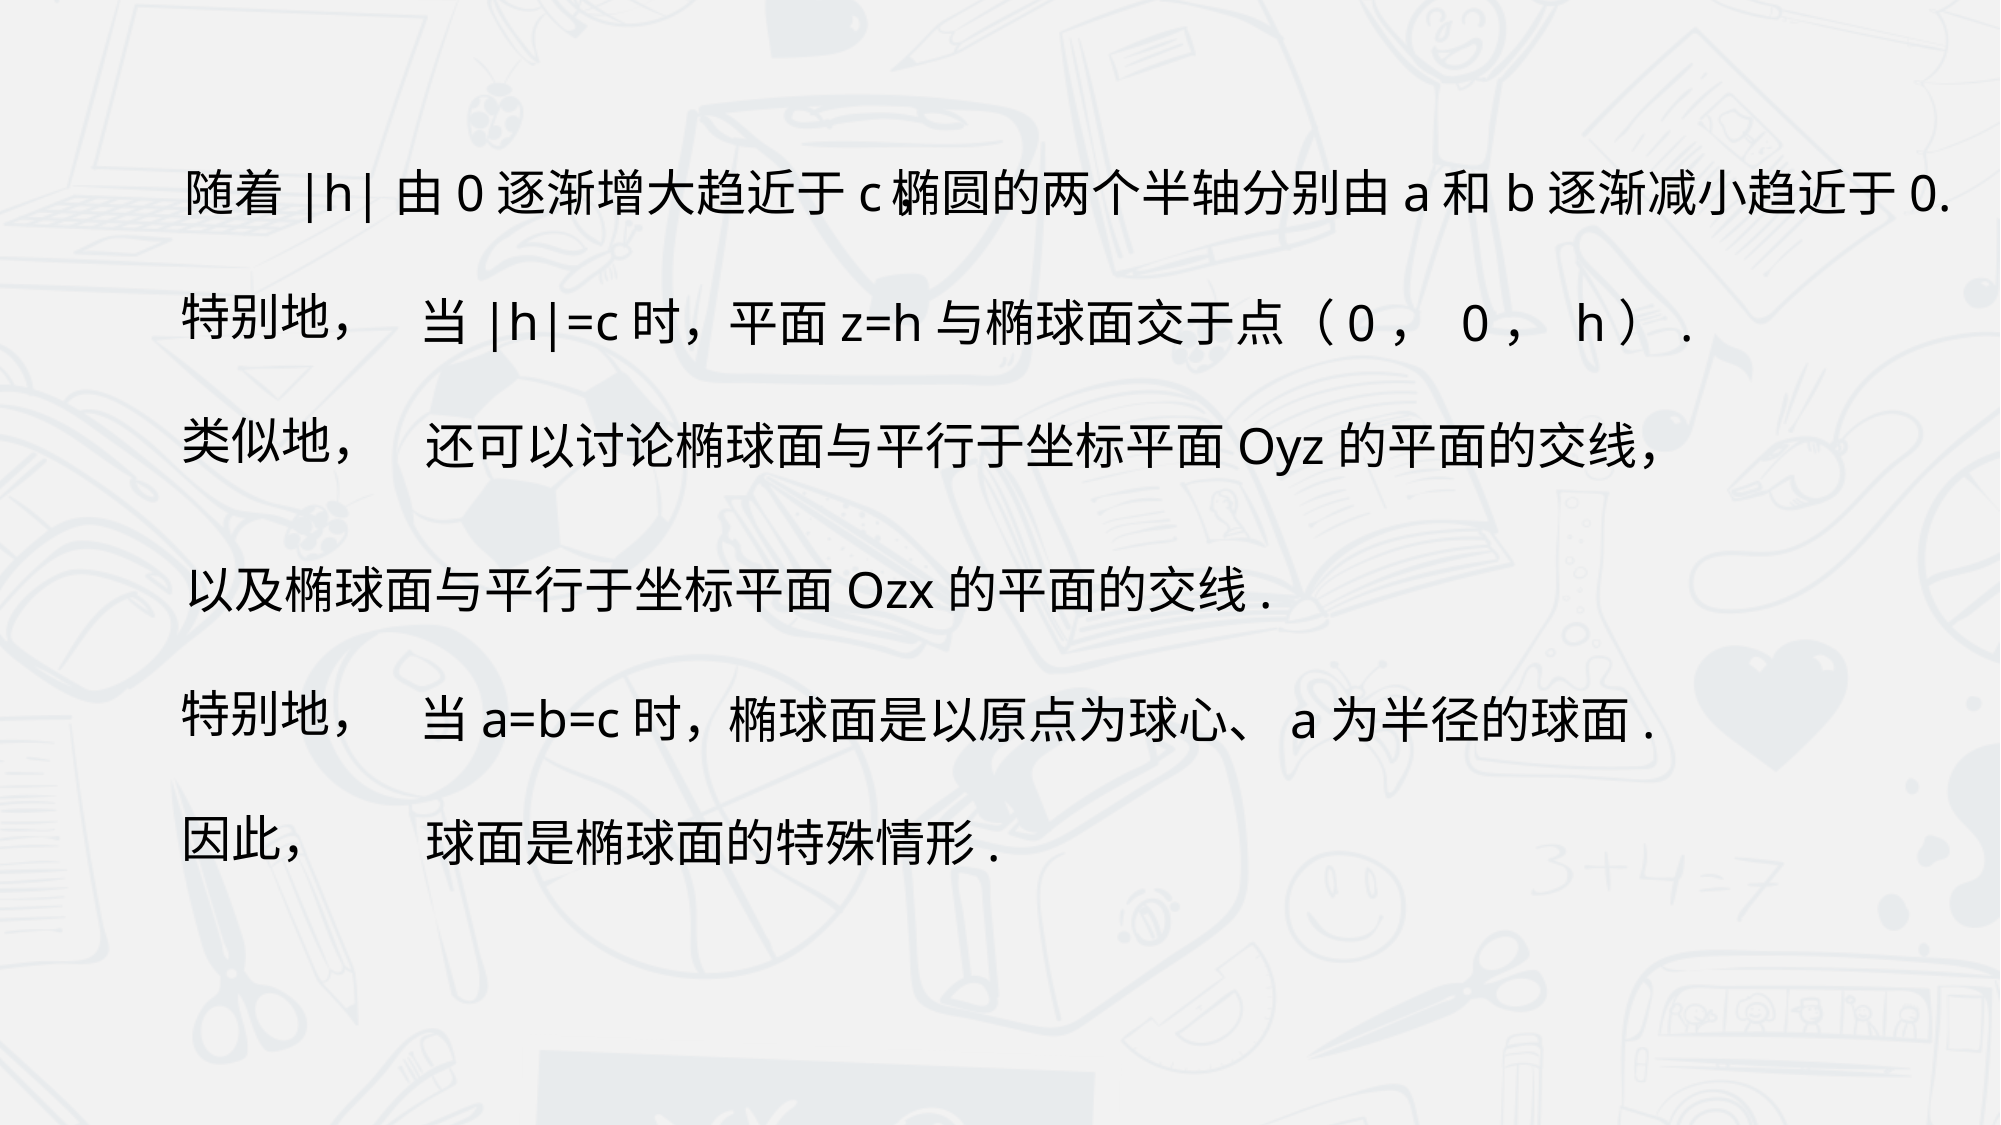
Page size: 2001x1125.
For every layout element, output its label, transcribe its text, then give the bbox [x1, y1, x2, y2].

text_box 椭圆的两个半轴分别由a和b逐渐减小趋近于0. [832, 175, 2000, 229]
text_box 特别地， [0, 300, 1056, 353]
text_box 当a=b=c时， [360, 702, 2000, 755]
text_box 因此， [123, 822, 1718, 875]
text_box 类似地， [123, 424, 1718, 478]
text_box 椭球面是以原点为球心、a为半径的球面. [670, 703, 2000, 756]
text_box 以及椭球面与平行于坐标平面Ozx的平面的交线. [169, 573, 1353, 626]
text_box 当|h|=c时， [360, 305, 2000, 358]
text_box 随着|h|由0逐渐增大趋近于c， [169, 175, 832, 229]
text_box 球面是椭球面的特殊情形. [366, 826, 2000, 880]
text_box 还可以讨论椭球面与平行于坐标平面Oyz的平面的交线， [366, 429, 2000, 482]
text_box 平面z=h与椭球面交于点（0， 0， h）. [670, 306, 2000, 359]
text_box 特别地， [0, 697, 1056, 751]
